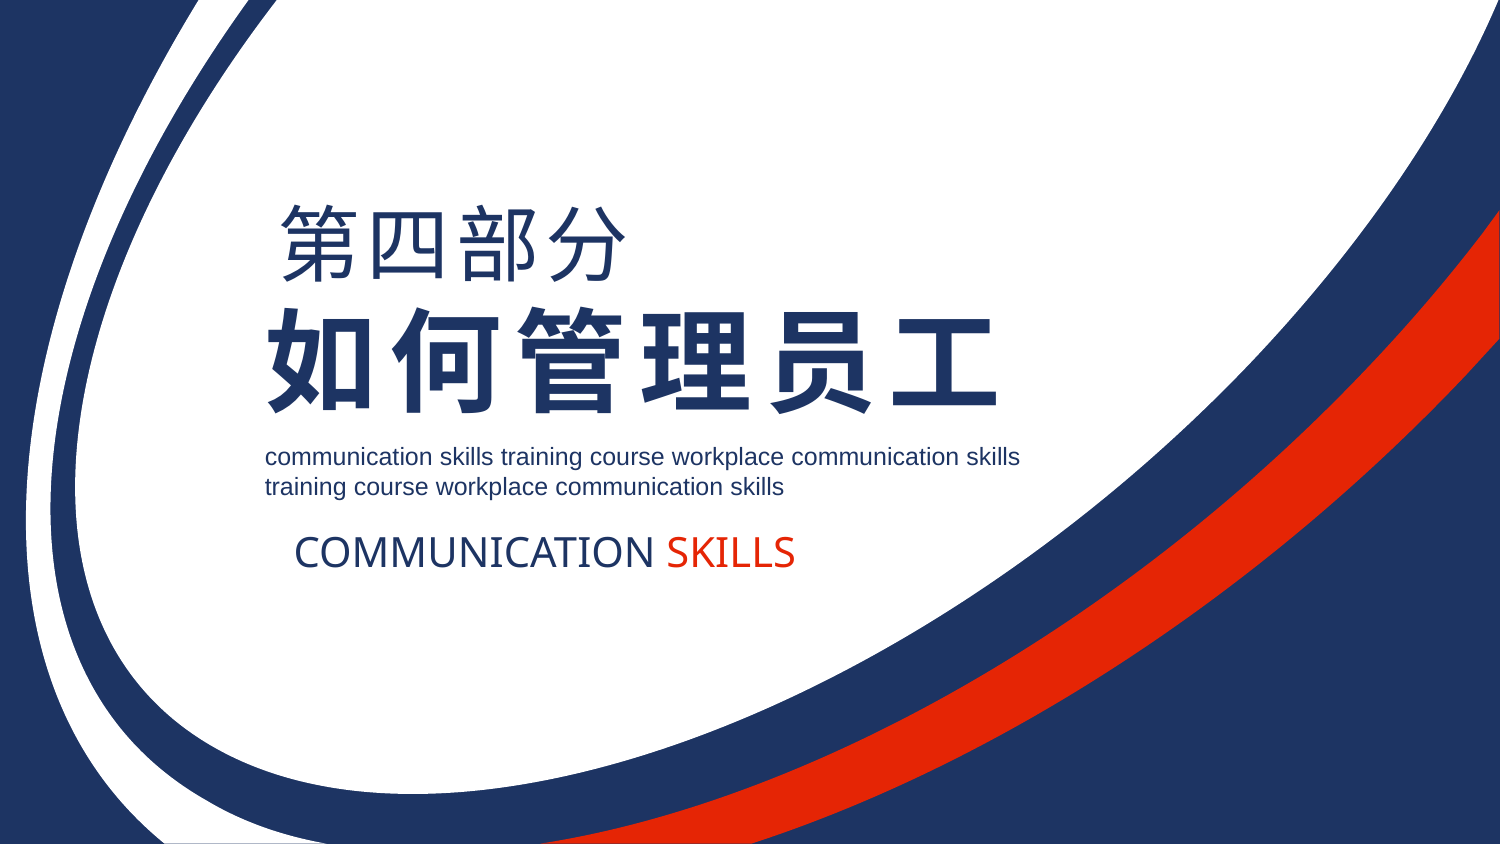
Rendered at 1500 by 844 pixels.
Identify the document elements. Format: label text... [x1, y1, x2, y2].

text_box communication skills training course workplace communication skills training course workplace communication skills [249, 432, 1038, 508]
text_box [540, 210, 1500, 844]
text_box COMMUNICATION SKILLS [278, 518, 812, 583]
text_box [25, 0, 327, 844]
text_box 如何管理员工 [249, 283, 1088, 420]
text_box [75, 0, 1499, 794]
text_box 第四部分 [262, 184, 664, 297]
